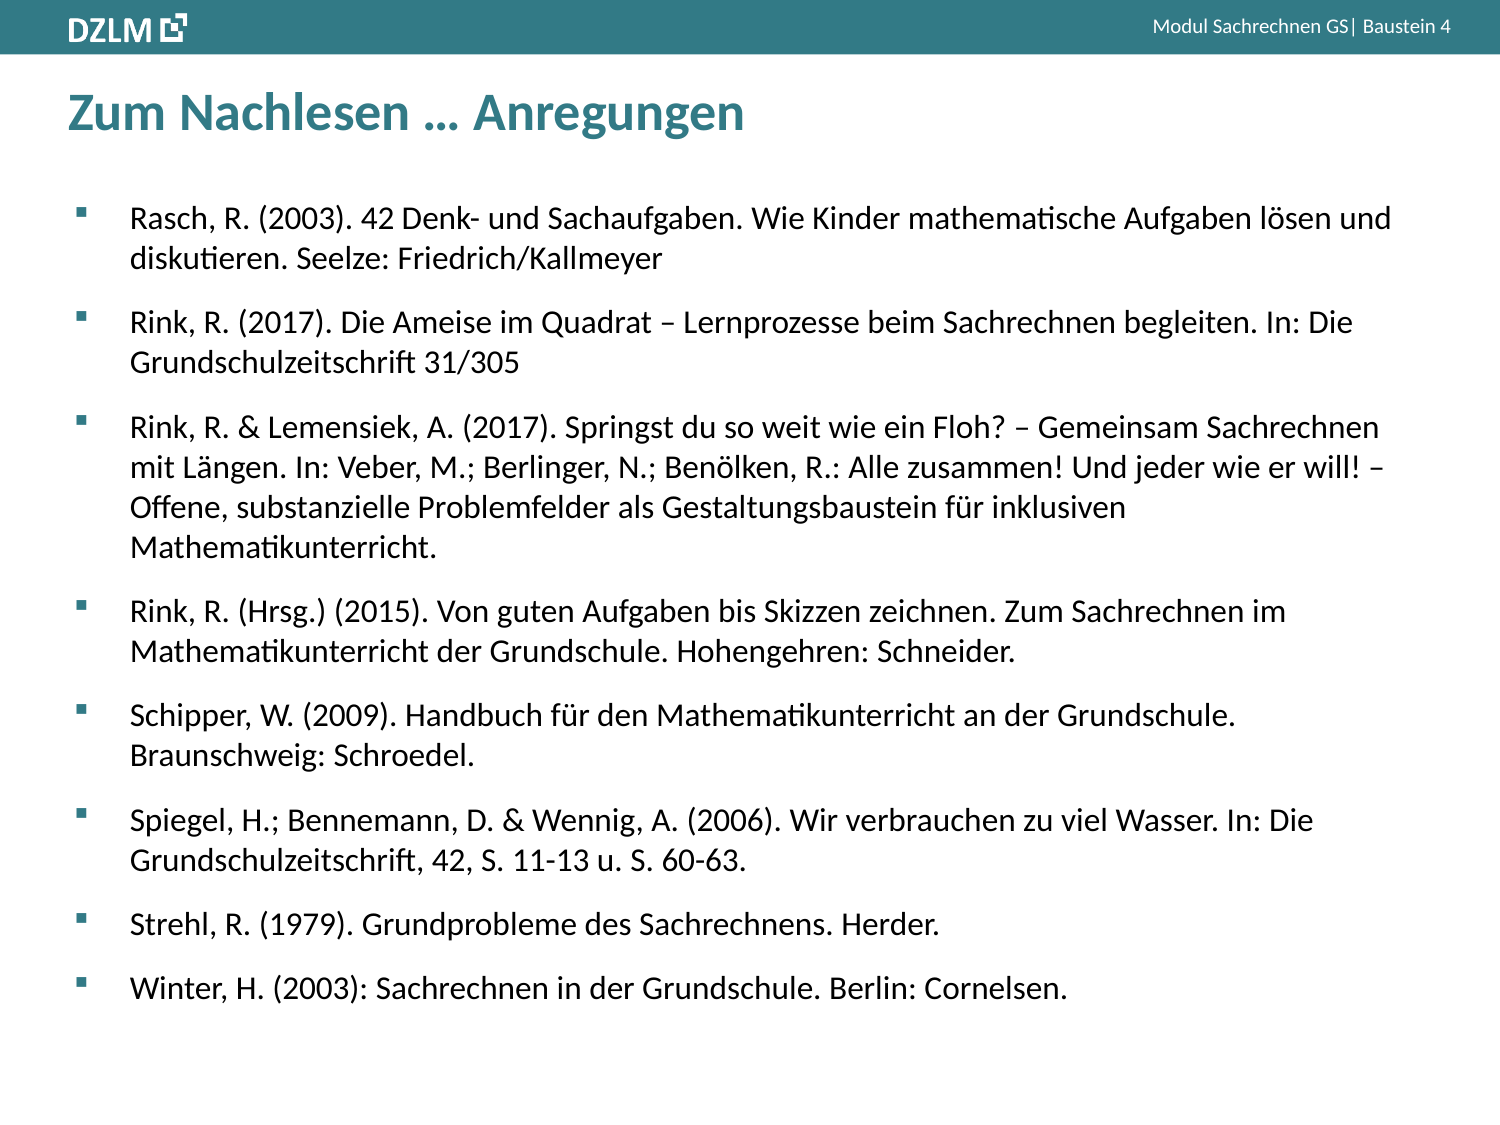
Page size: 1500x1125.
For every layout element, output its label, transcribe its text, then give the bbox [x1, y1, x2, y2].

title Zum Nachlesen … Anregungen [53, 68, 1459, 149]
list Rasch, R. (2003). 42 Denk- und Sachaufgaben. Wie Kinder mathematische Aufgaben lösen und diskutieren. Seelze: Friedrich/Kallmeyer Rink, R. (2017). Die Ameise im Quadrat – Lernprozesse beim Sachrechnen begleiten. In: Die Grundschulzeitschrift 31/305 Rink, R. & Lemensiek, A. (2017). Springst du so weit wie ein Floh? – Gemeinsam Sachrechnen mit Längen. In: Veber, M.; Berlinger, N.; Benölken, R.: Alle zusammen! Und jeder wie er will! – Offene, substanzielle Problemfelder als Gestaltungsbaustein für inklusiven Mathematikunterricht. Rink, R. (Hrsg.) (2015). Von guten Aufgaben bis Skizzen zeichnen. Zum Sachrechnen im Mathematikunterricht der Grundschule. Hohengehren: Schneider. Schipper, W. (2009). Handbuch für den Mathematikunterricht an der Grundschule. Braunschweig: Schroedel. Spiegel, H.; Bennemann, D. & Wennig, A. (2006). Wir verbrauchen zu viel Wasser. In: Die Grundschulzeitschrift, 42, S. 11-13 u. S. 60-63. Strehl, R. (1979). Grundprobleme des Sachrechnens. Herder. Winter, H. (2003): Sachrechnen in der Grundschule. Berlin: Cornelsen. [58, 196, 1430, 1071]
